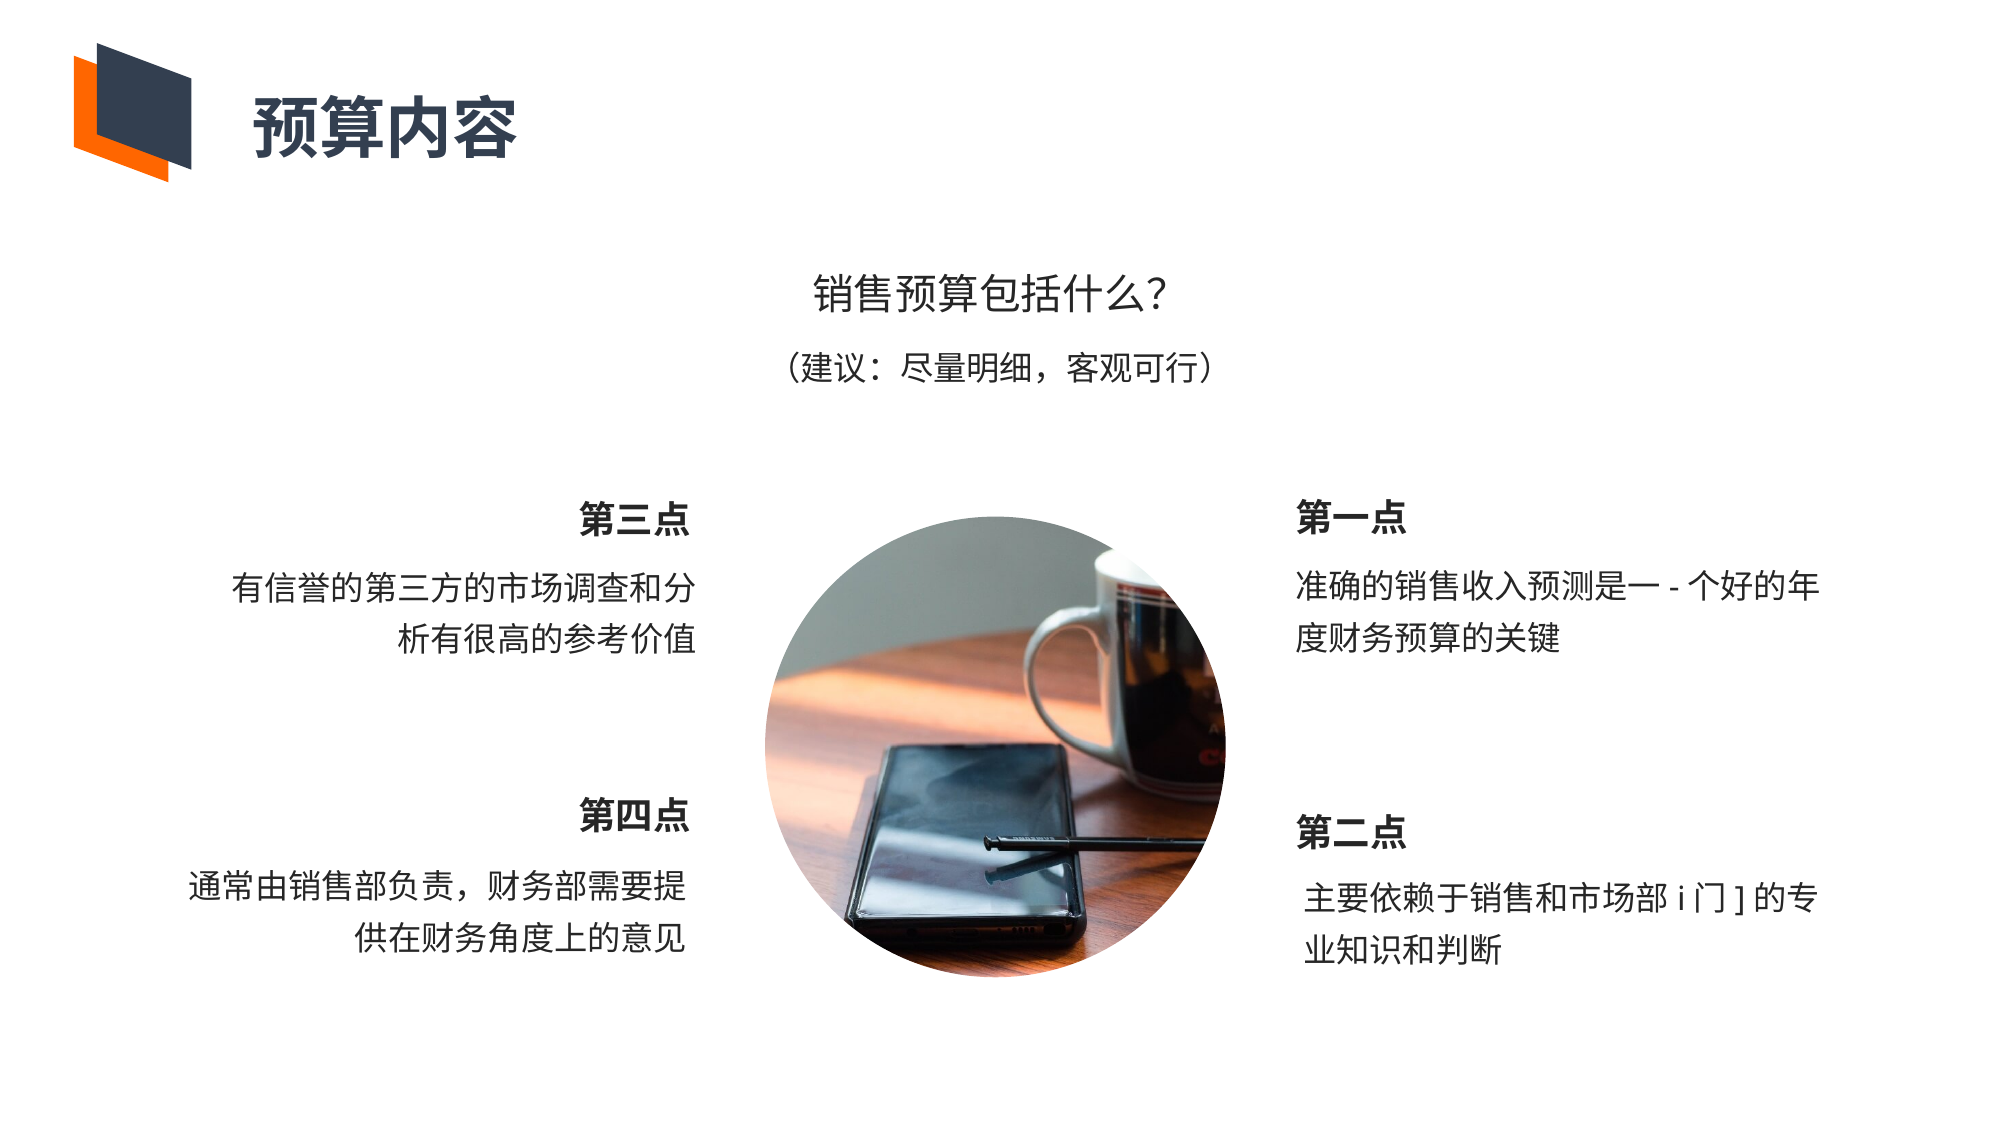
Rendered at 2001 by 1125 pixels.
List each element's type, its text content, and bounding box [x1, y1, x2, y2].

text_box 第四点 [541, 784, 706, 845]
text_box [73, 42, 192, 183]
text_box 第一点 [1280, 486, 1457, 546]
picture [765, 516, 1226, 978]
text_box 第二点 [1280, 801, 1457, 861]
text_box 第三点 [283, 488, 706, 547]
text_box 准确的销售收入预测是一-个好的年度财务预算的关键 [1280, 546, 1851, 665]
text_box 通常由销售部负责，财务部需要提供在财务角度上的意见 [157, 845, 703, 965]
text_box 有信誉的第三方的市场调查和分析有很高的参考价值 [183, 547, 712, 666]
text_box 主要依赖于销售和市场部i门]的专业知识和判断 [1288, 858, 1859, 977]
text_box 预算内容 [237, 43, 626, 218]
text_box 销售预算包括什么？ [759, 260, 1241, 326]
text_box （建议：尽量明细，客观可行） [487, 339, 1513, 395]
